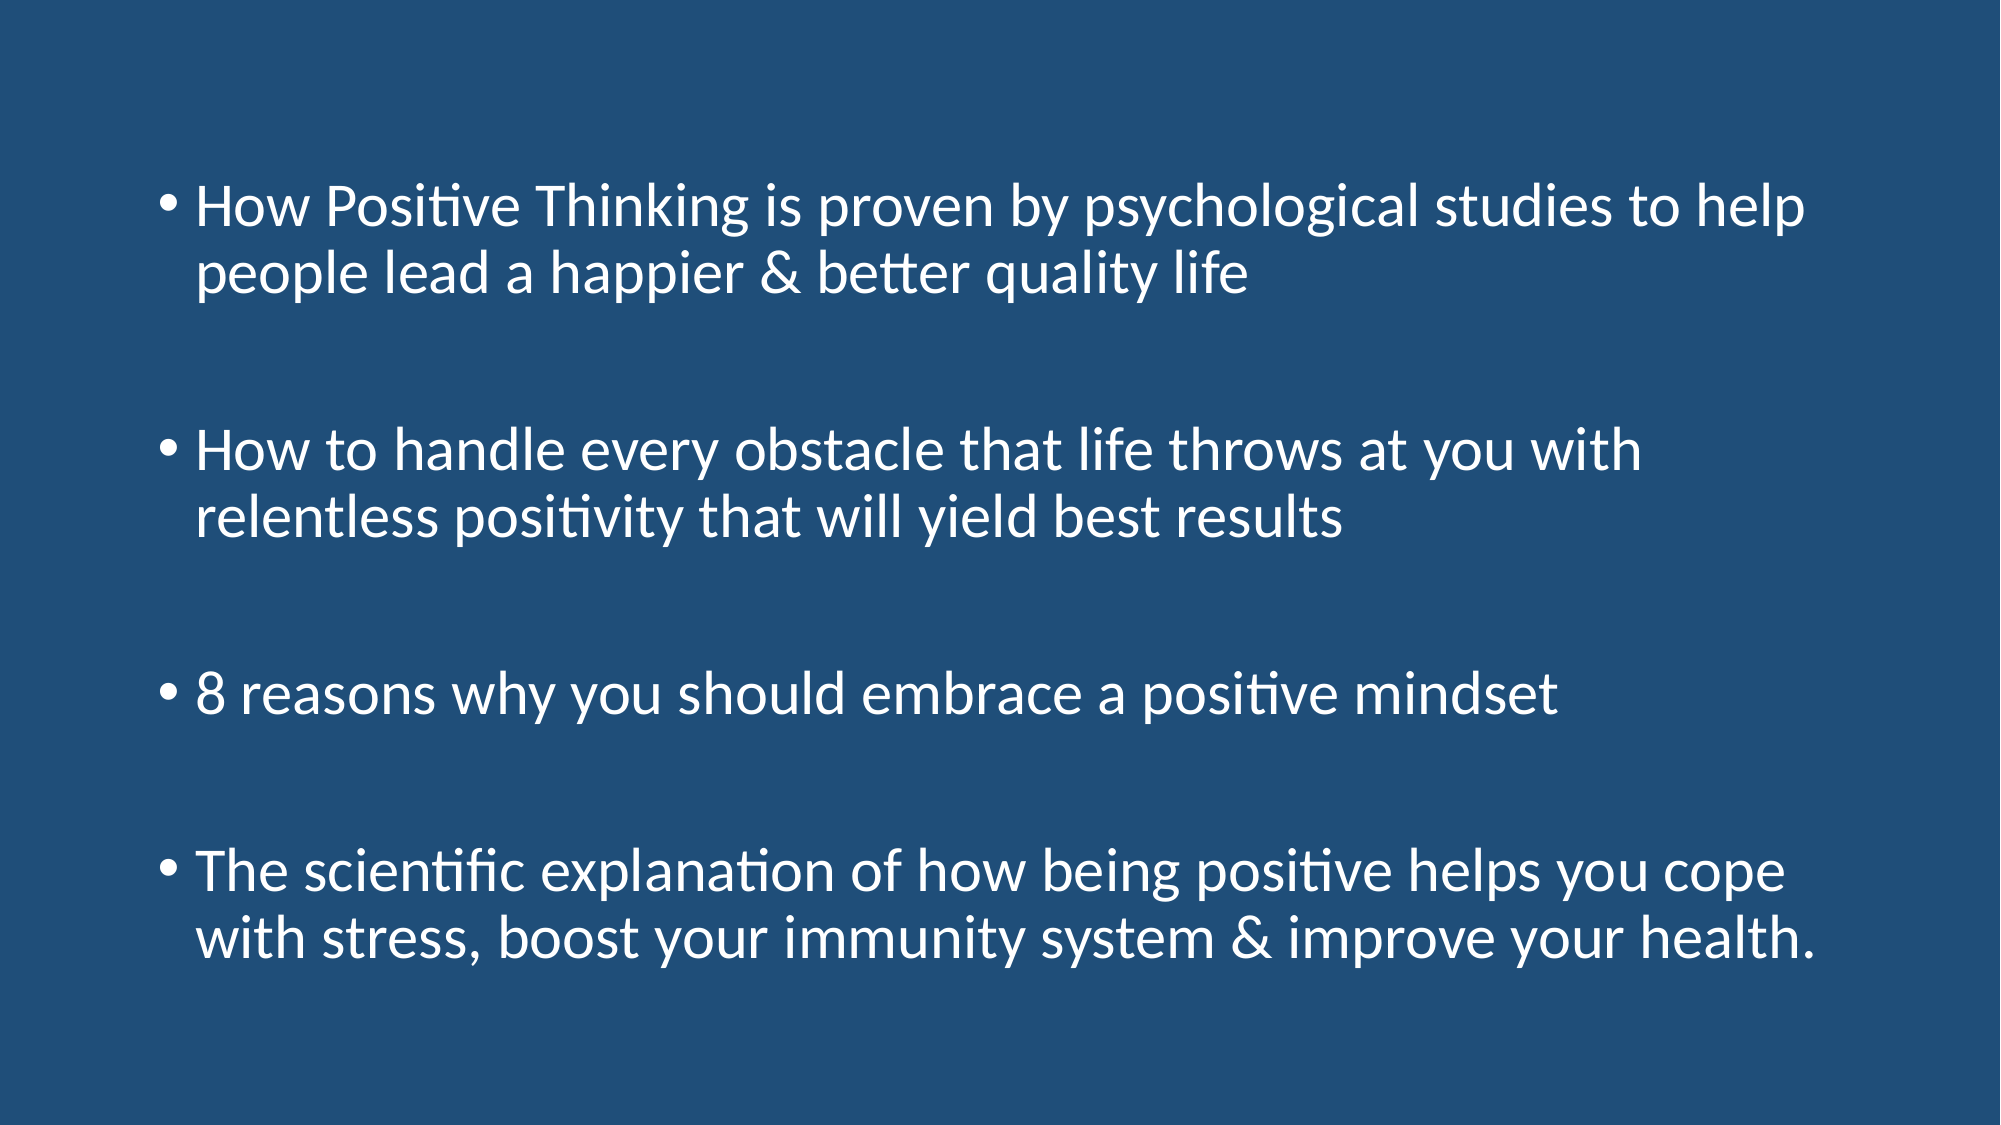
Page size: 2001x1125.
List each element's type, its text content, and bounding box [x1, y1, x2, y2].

list How Positive Thinking is proven by psychological studies to help people lead a happier & better quality life How to handle every obstacle that life throws at you with relentless positivity that will yield best results 8 reasons why you should embrace a positive mindset The scientific explanation of how being positive helps you cope with stress, boost your immunity system & improve your health. [142, 164, 1868, 920]
